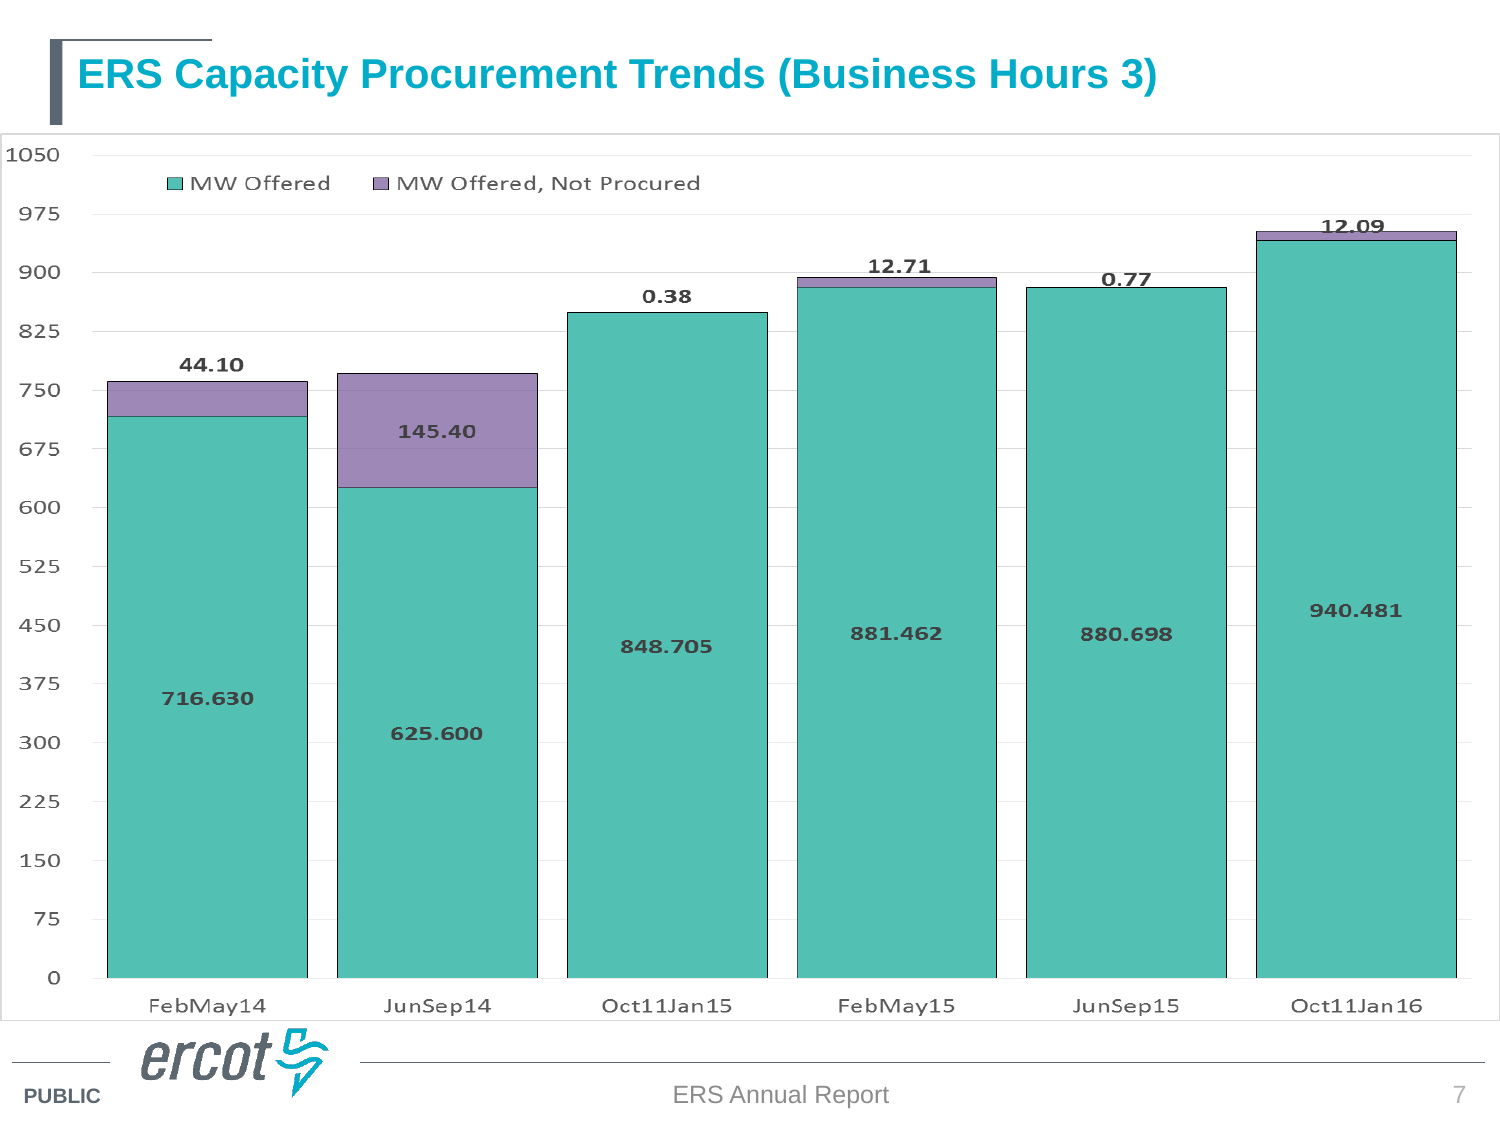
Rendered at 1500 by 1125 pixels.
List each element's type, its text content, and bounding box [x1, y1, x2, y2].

slide_number 7 [1437, 1076, 1475, 1112]
picture [137, 1024, 332, 1100]
footer ERS Annual Report [450, 1074, 1113, 1113]
picture [0, 133, 1500, 1021]
title ERS Capacity Procurement Trends (Business Hours 3) [62, 39, 1450, 132]
